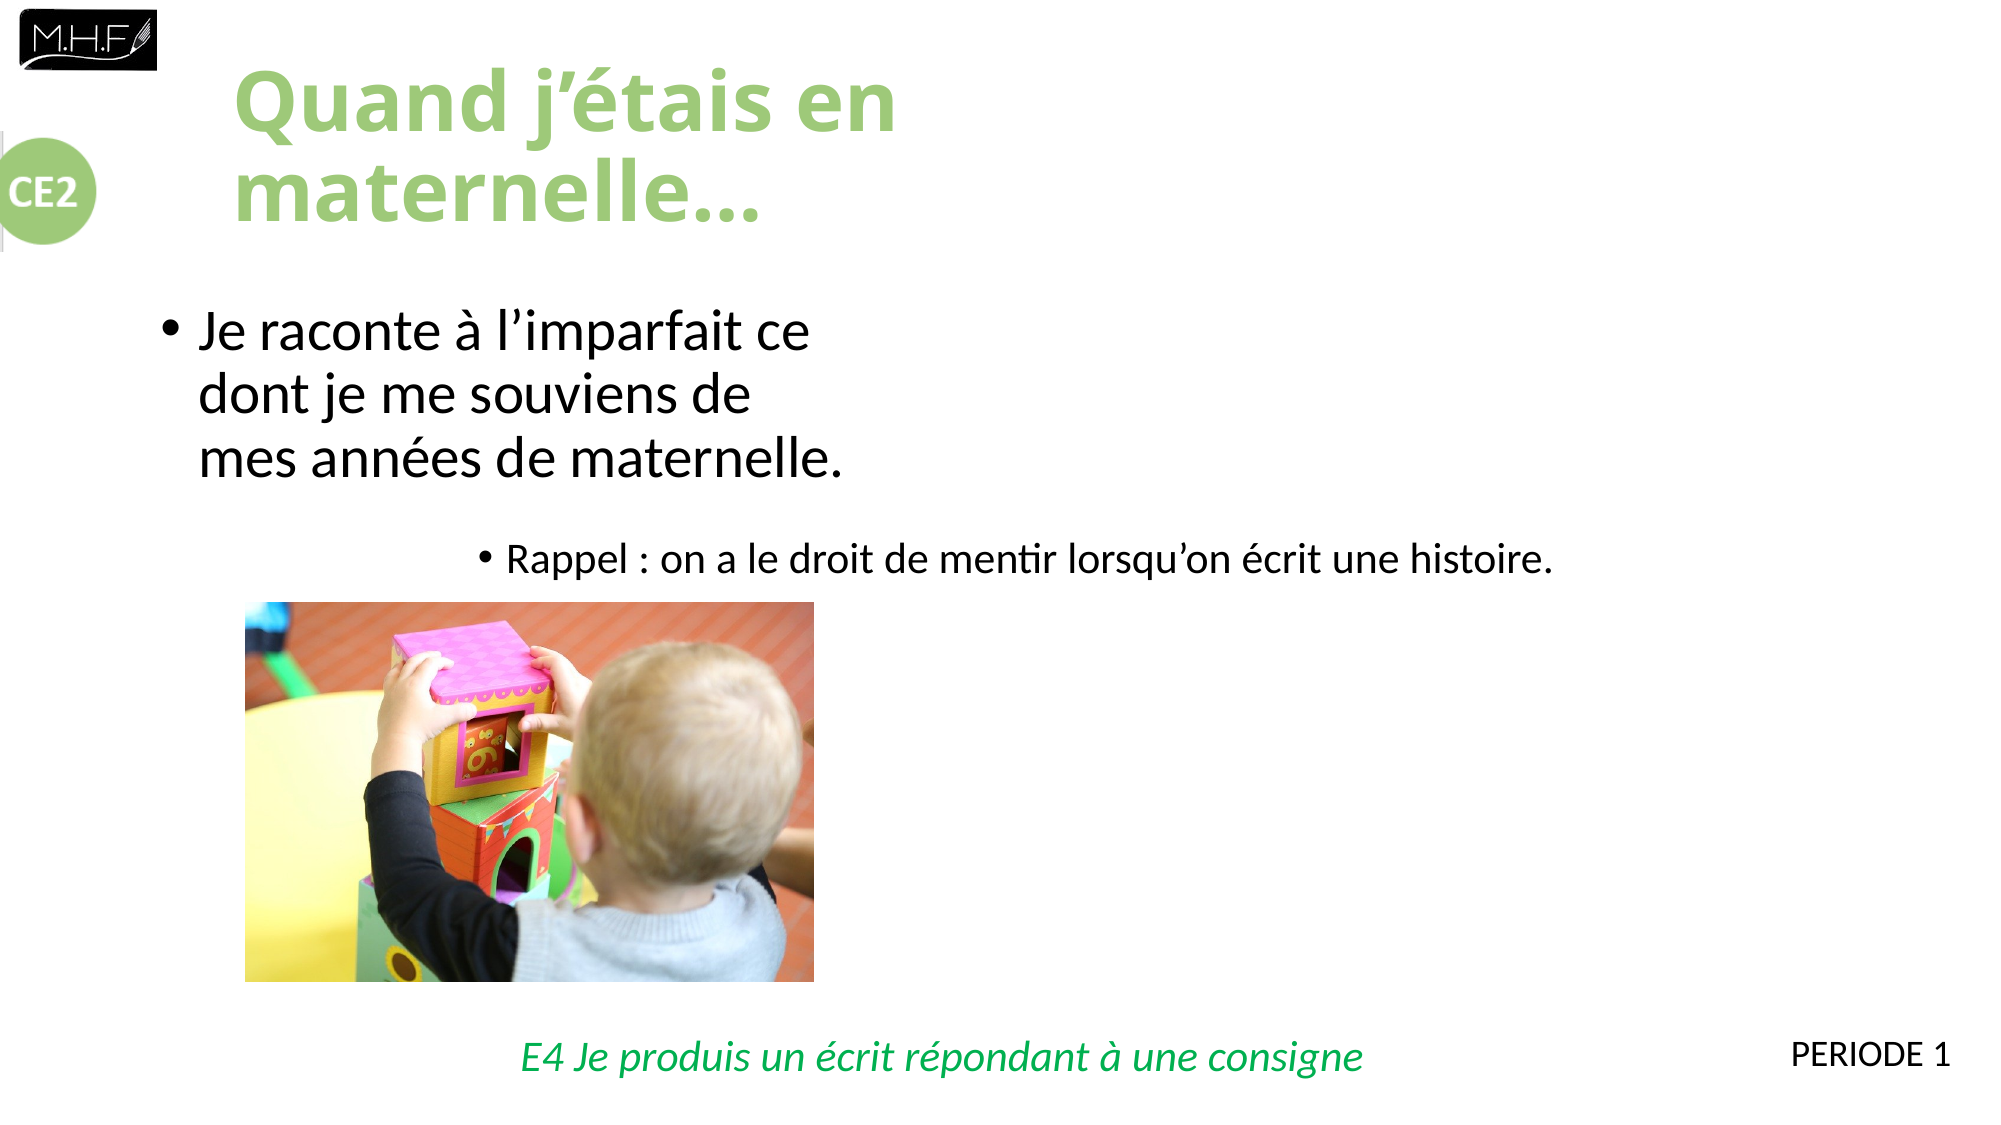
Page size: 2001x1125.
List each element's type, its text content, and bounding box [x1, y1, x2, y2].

picture [16, 7, 157, 74]
text_box Rappel : on a le droit de mentir lorsqu’on écrit une histoire. [462, 528, 1885, 632]
text_box PERIODE 1 [1793, 1021, 1967, 1082]
text_box Je raconte à l’imparfait ce dont je me souviens de mes années de maternelle. [145, 291, 866, 503]
picture [0, 131, 104, 253]
picture [245, 602, 814, 982]
text_box Quand j’étais en maternelle… [217, 40, 1330, 258]
text_box E4 Je produis un écrit répondant à une consigne [505, 968, 1793, 1106]
